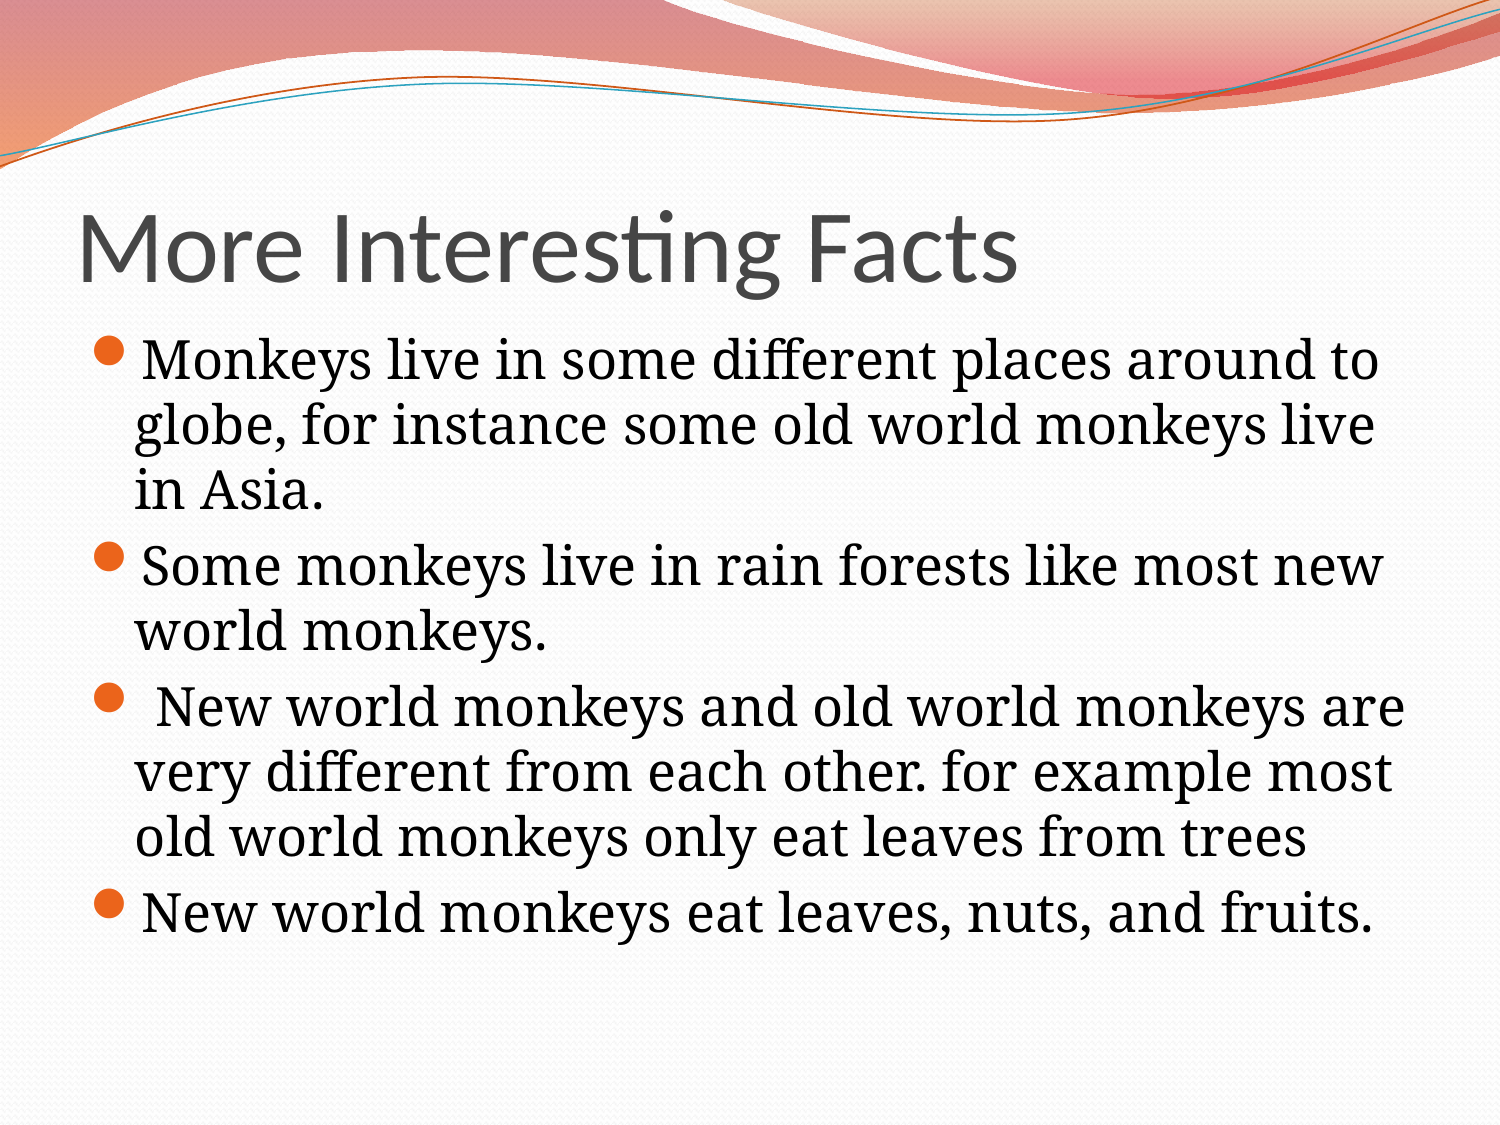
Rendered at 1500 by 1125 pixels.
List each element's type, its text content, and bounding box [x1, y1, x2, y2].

list Monkeys live in some different places around to globe, for instance some old world monkeys live in Asia. Some monkeys live in rain forests like most new world monkeys. New world monkeys and old world monkeys are very different from each other. for example most old world monkeys only eat leaves from trees New world monkeys eat leaves, nuts, and fruits. [75, 317, 1425, 1038]
title More Interesting Facts [75, 115, 1425, 303]
